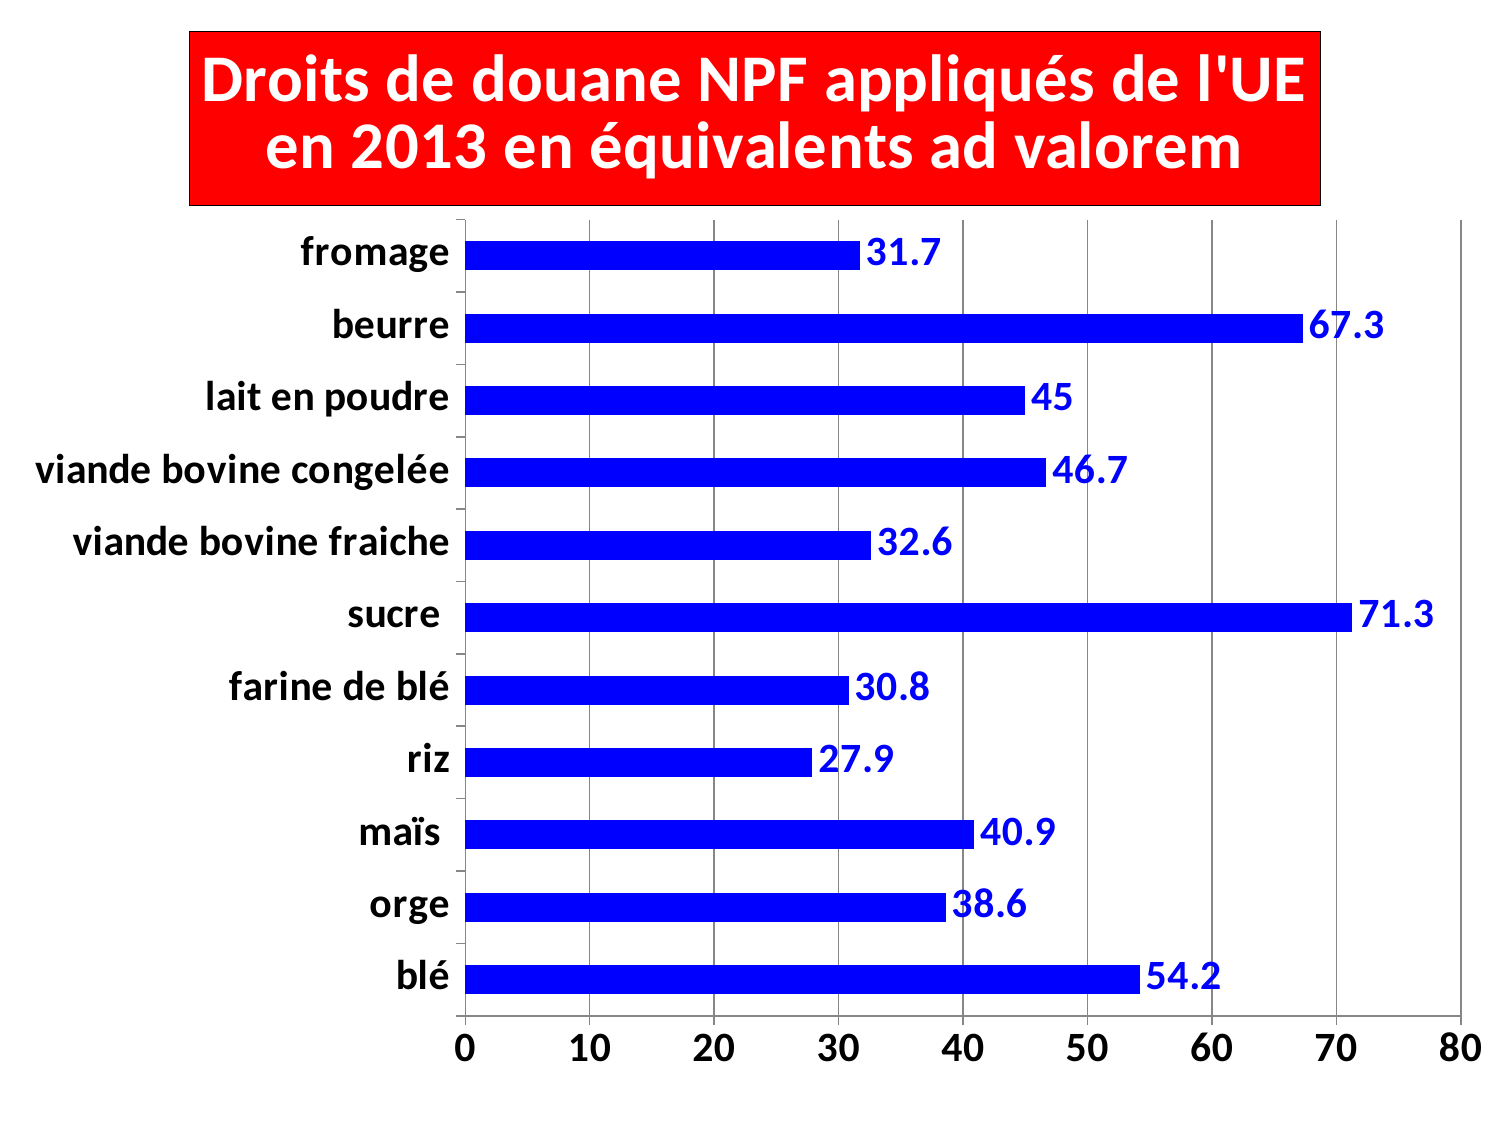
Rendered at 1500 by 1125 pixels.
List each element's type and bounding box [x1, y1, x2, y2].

chart [4, 0, 1500, 1107]
